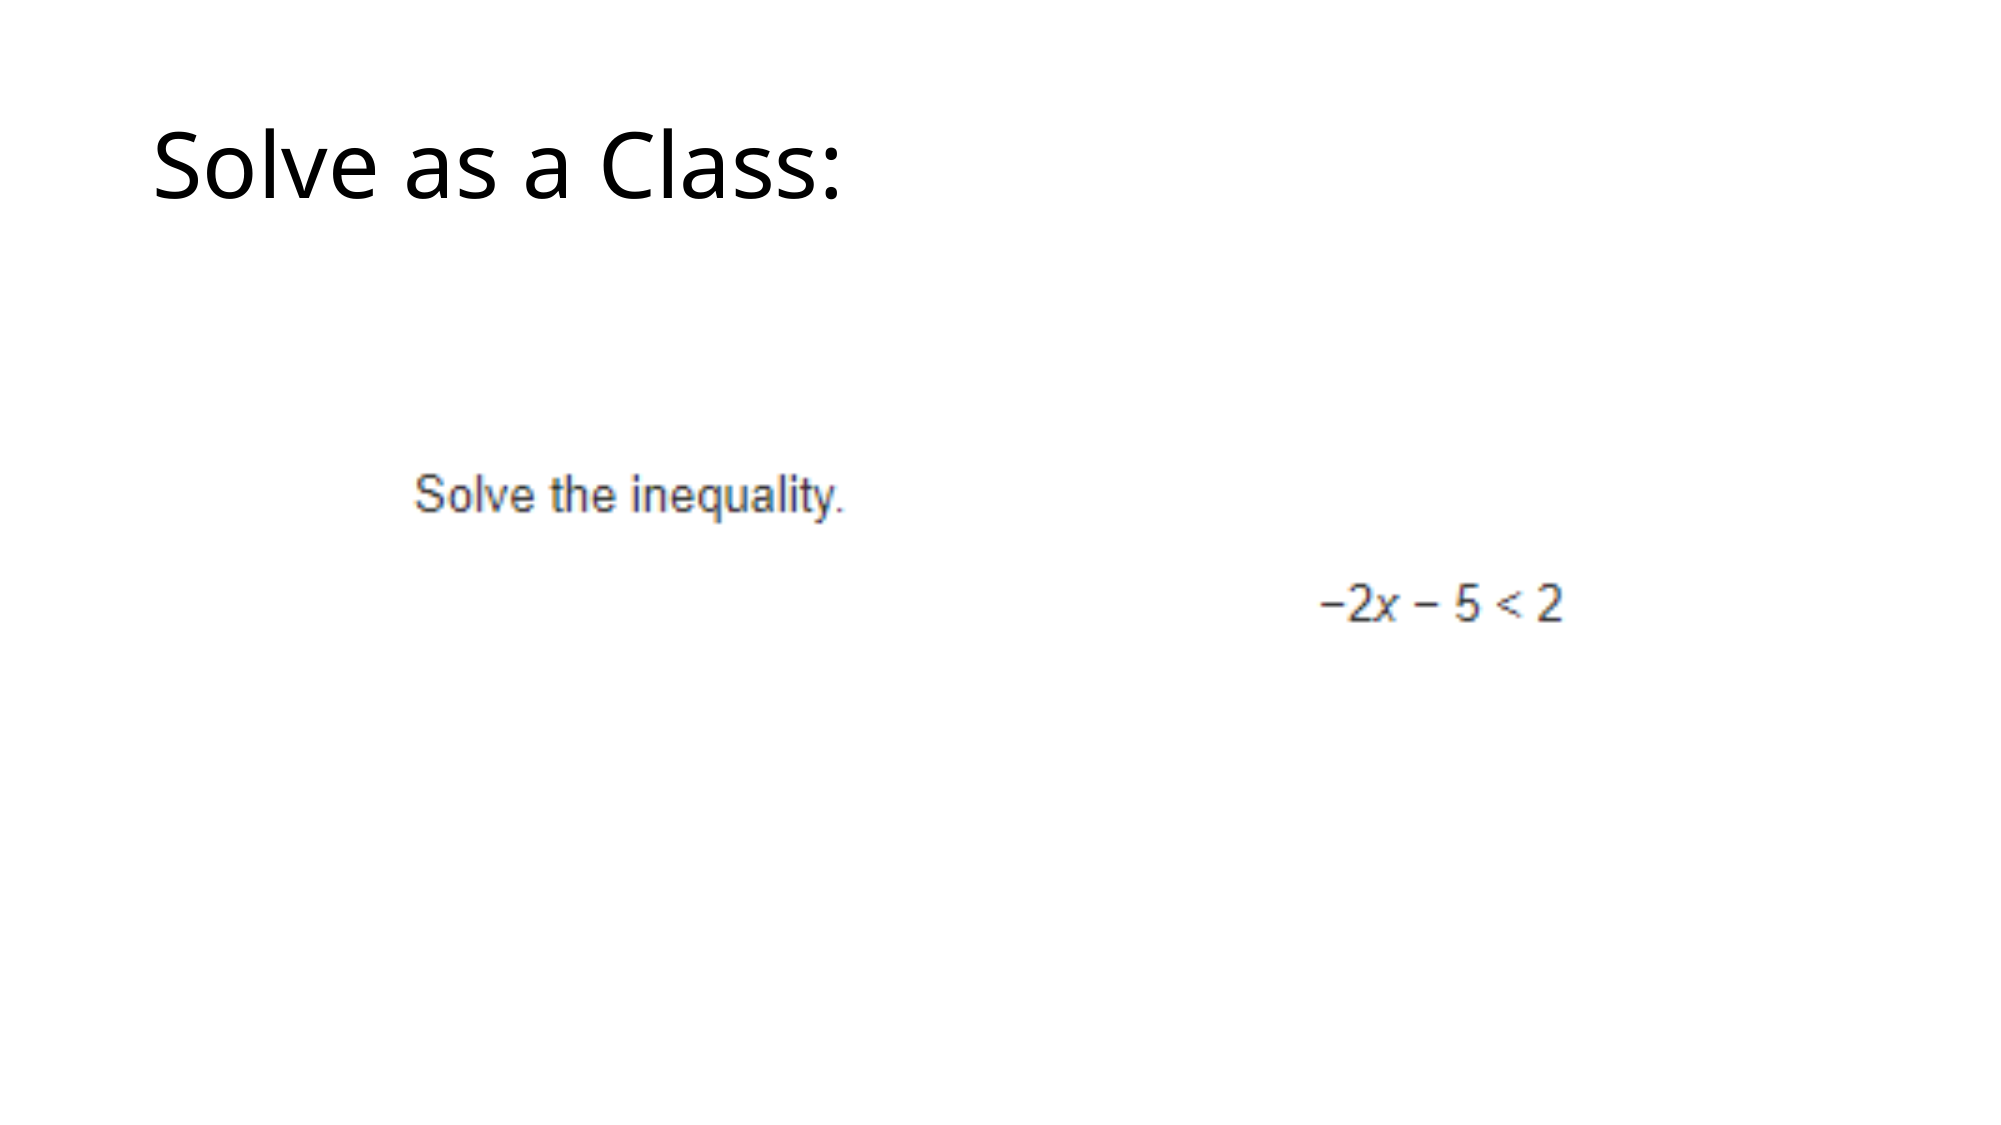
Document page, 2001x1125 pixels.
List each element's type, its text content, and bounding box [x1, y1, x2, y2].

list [400, 453, 1600, 672]
title Solve as a Class: [137, 59, 1863, 278]
